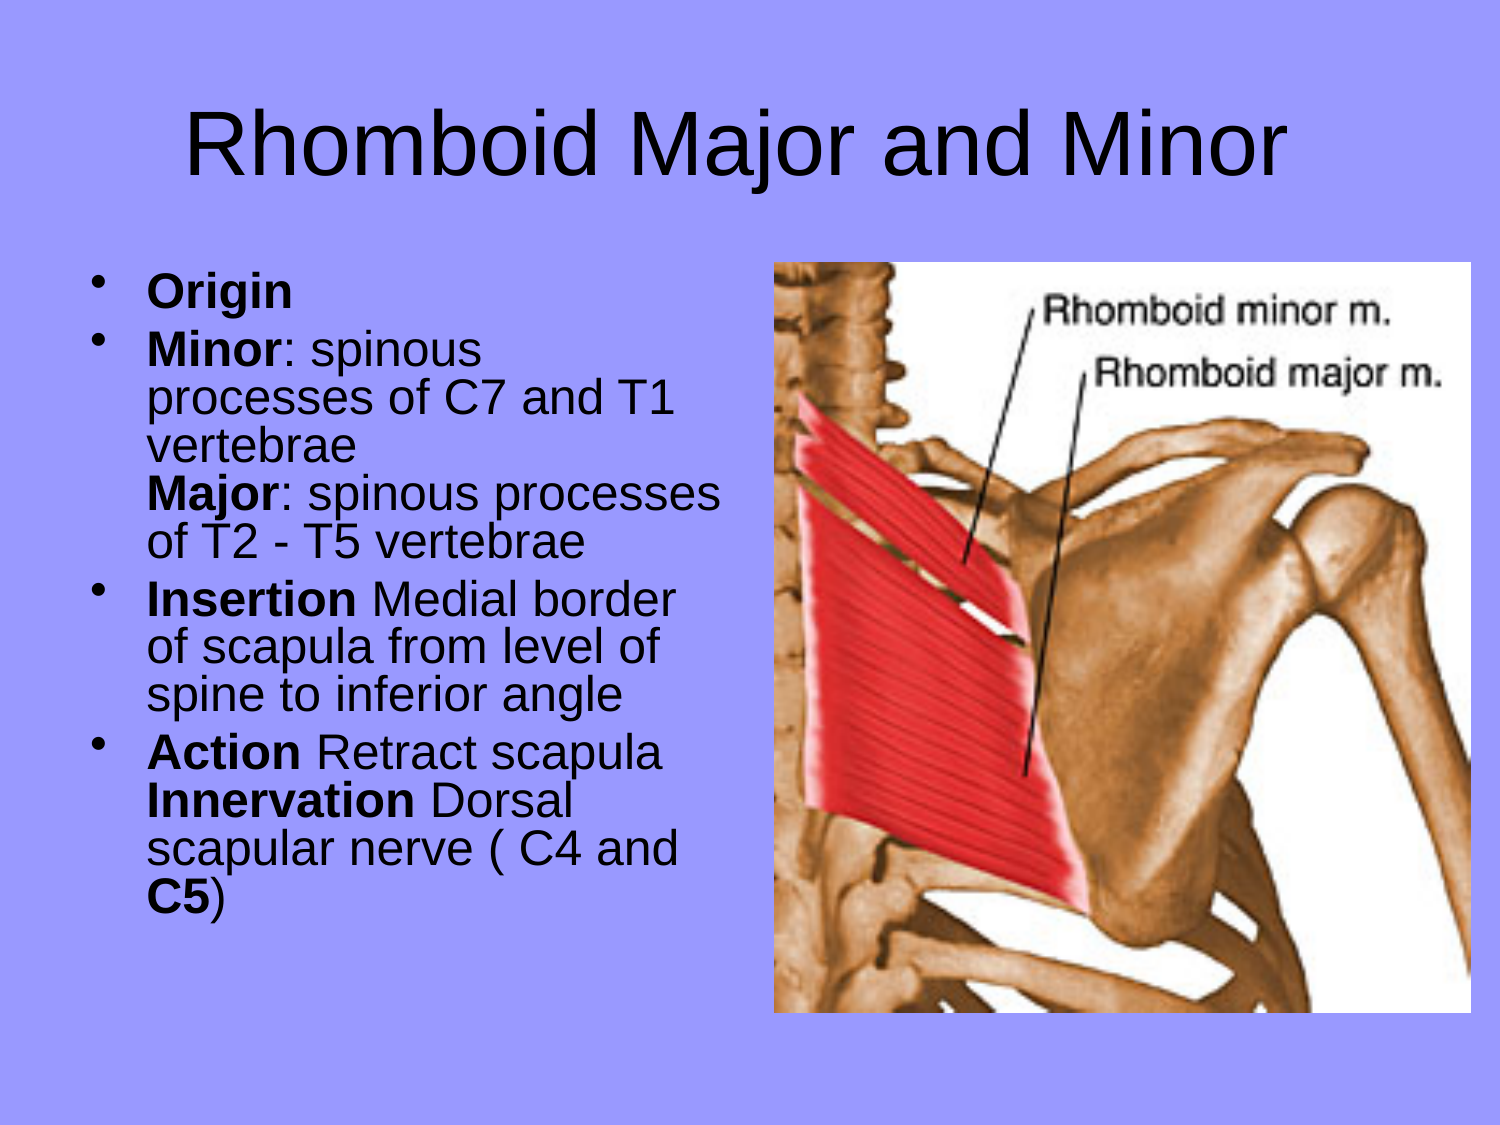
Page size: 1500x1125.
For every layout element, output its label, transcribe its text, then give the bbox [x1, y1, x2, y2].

title Rhomboid Major and Minor [75, 45, 1425, 233]
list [774, 262, 1471, 1013]
list Origin Minor: spinous processes of C7 and T1 vertebrae Major: spinous processes of T2 - T5 vertebrae Insertion Medial border of scapula from level of spine to inferior angle Action Retract scapula Innervation Dorsal scapular nerve ( C4 and C5) [75, 262, 738, 1005]
